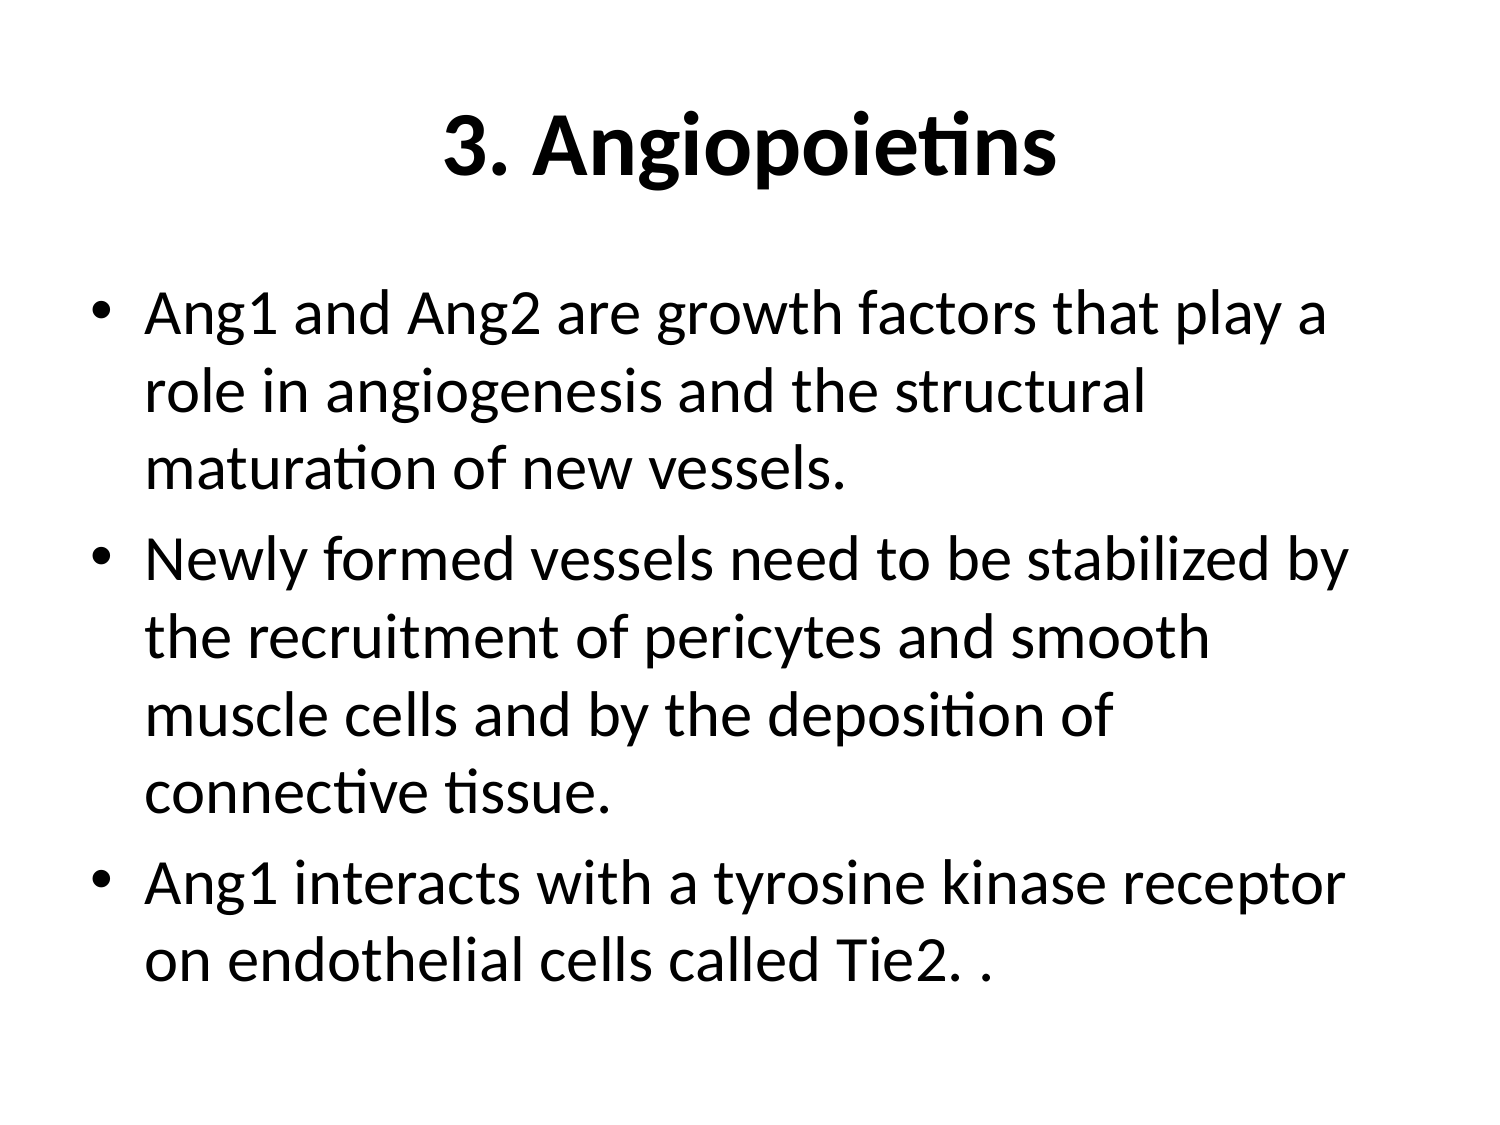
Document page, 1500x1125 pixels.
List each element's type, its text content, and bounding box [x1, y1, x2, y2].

list Ang1 and Ang2 are growth factors that play a role in angiogenesis and the structural maturation of new vessels. Newly formed vessels need to be stabilized by the recruitment of pericytes and smooth muscle cells and by the deposition of connective tissue. Ang1 interacts with a tyrosine kinase receptor on endothelial cells called Tie2. . [75, 262, 1425, 1005]
title 3. Angiopoietins [75, 45, 1425, 233]
